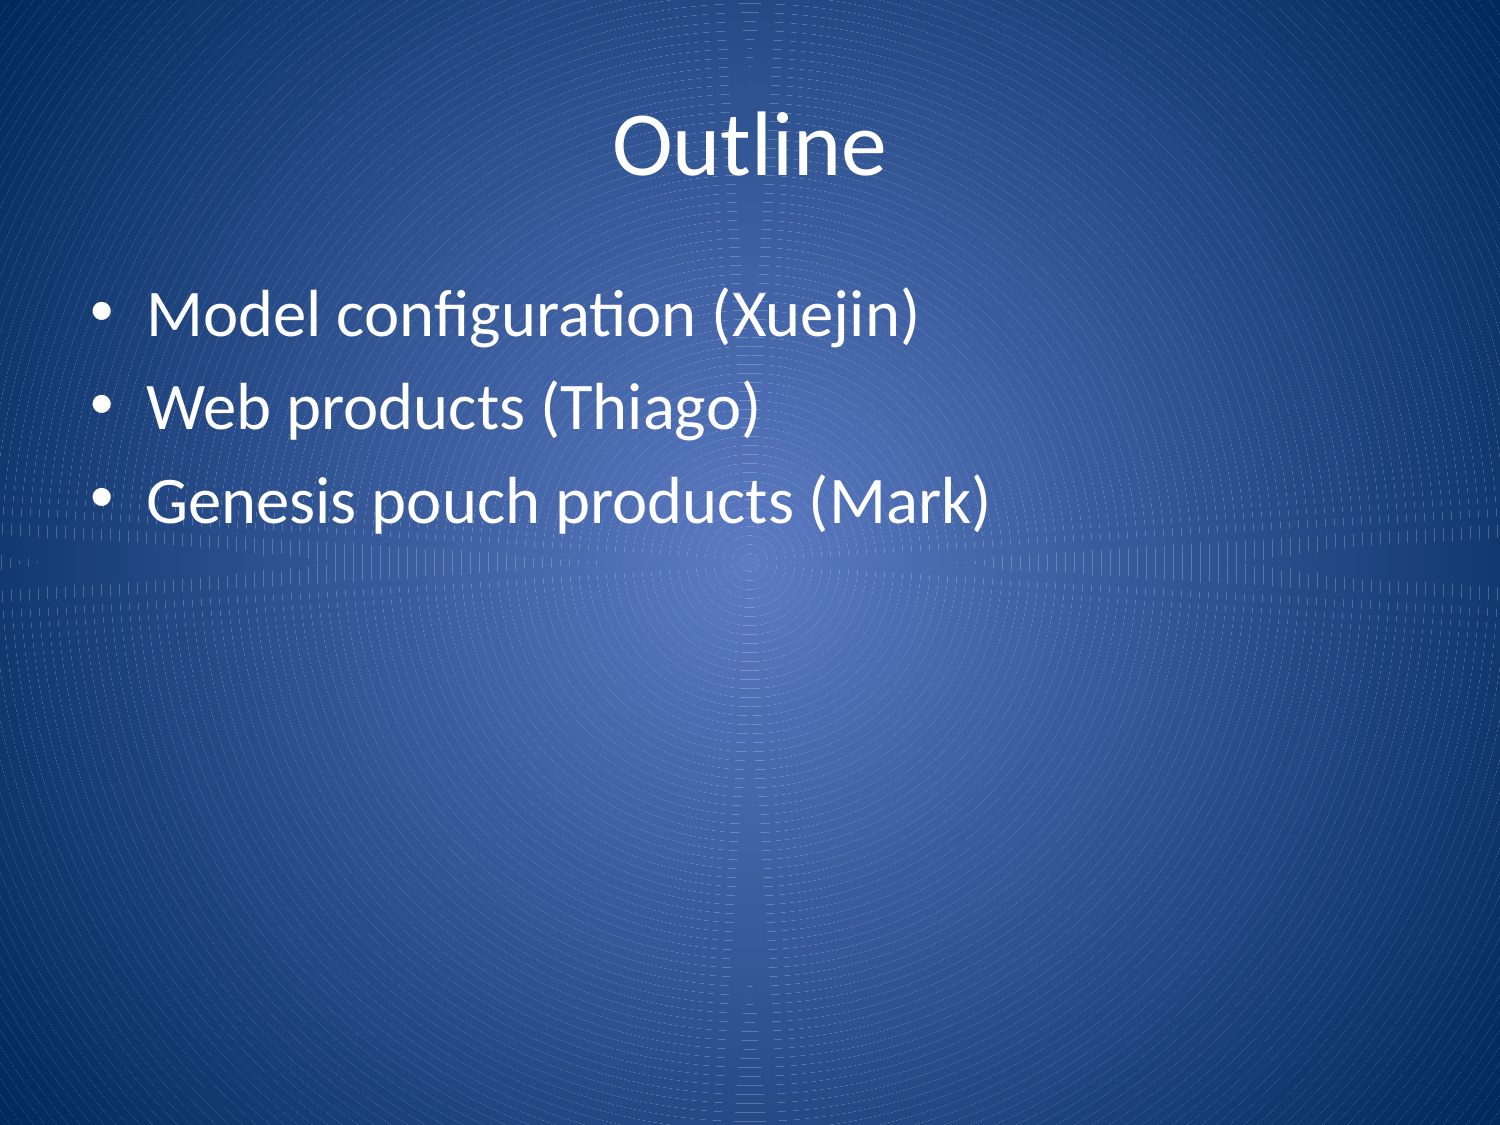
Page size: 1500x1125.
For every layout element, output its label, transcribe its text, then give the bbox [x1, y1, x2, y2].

list Model configuration (Xuejin) Web products (Thiago) Genesis pouch products (Mark) [75, 262, 1425, 1005]
title Outline [75, 45, 1425, 233]
